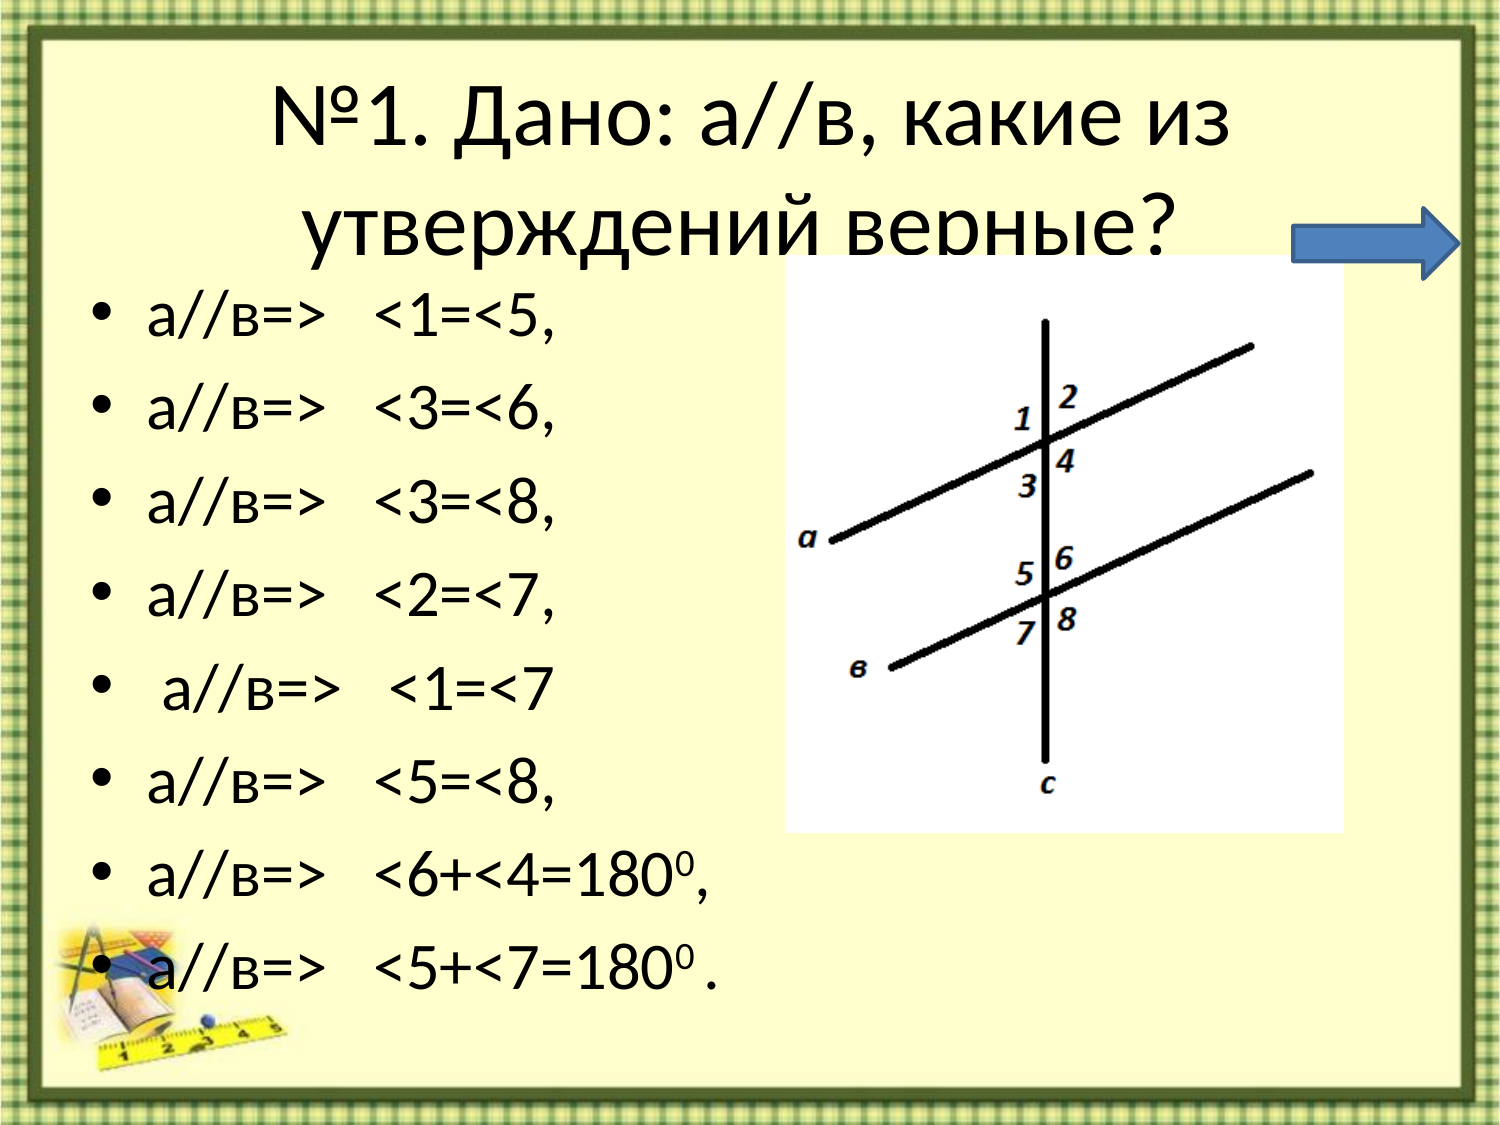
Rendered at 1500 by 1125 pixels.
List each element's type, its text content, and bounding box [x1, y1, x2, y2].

text_box [1291, 206, 1461, 281]
title №1. Дано: а//в, какие из утверждений верные? [76, 125, 1427, 262]
list а//в=> <1=<5, а//в=> <3=<6, а//в=> <3=<8, а//в=> <2=<7, а//в=> <1=<7 а//в=> <5=<8, а//в=> <6+<4=1800, а//в=> <5+<7=1800 . [75, 262, 1425, 1005]
picture [0, 0, 1500, 1125]
